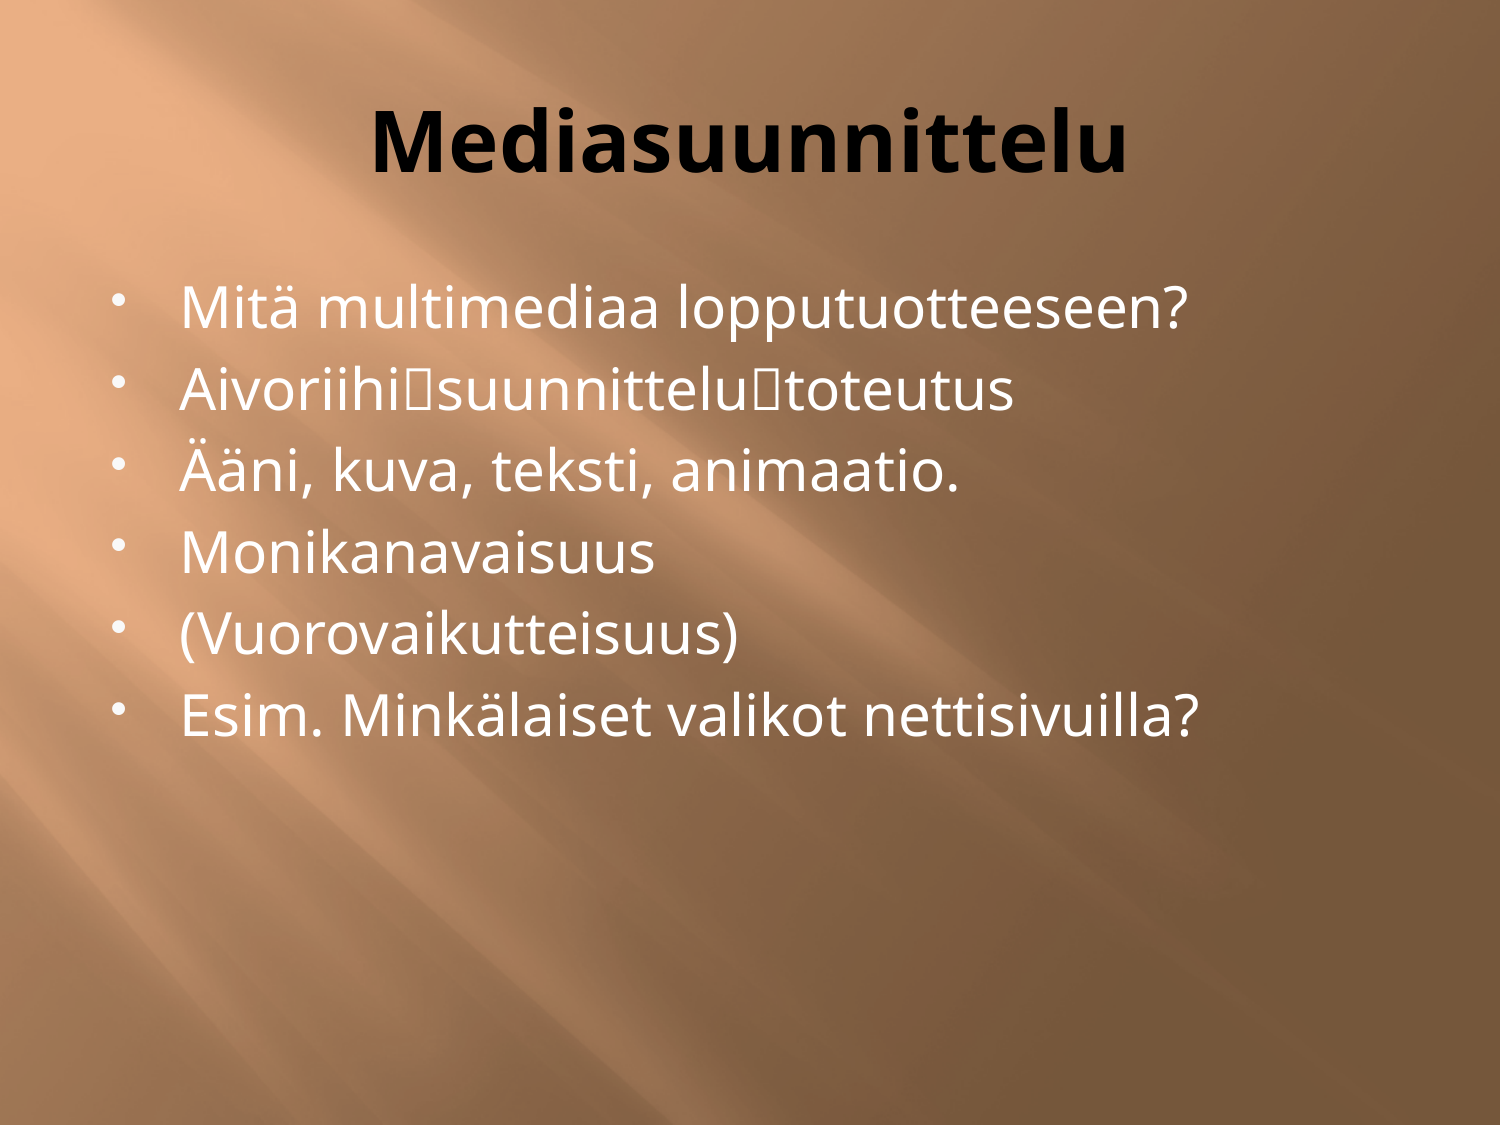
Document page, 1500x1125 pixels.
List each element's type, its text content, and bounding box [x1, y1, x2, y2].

list Mitä multimediaa lopputuotteeseen? Aivoriihisuunnittelutoteutus Ääni, kuva, teksti, animaatio. Monikanavaisuus (Vuorovaikutteisuus) Esim. Minkälaiset valikot nettisivuilla? [75, 262, 1425, 1035]
title Mediasuunnittelu [75, 45, 1425, 233]
